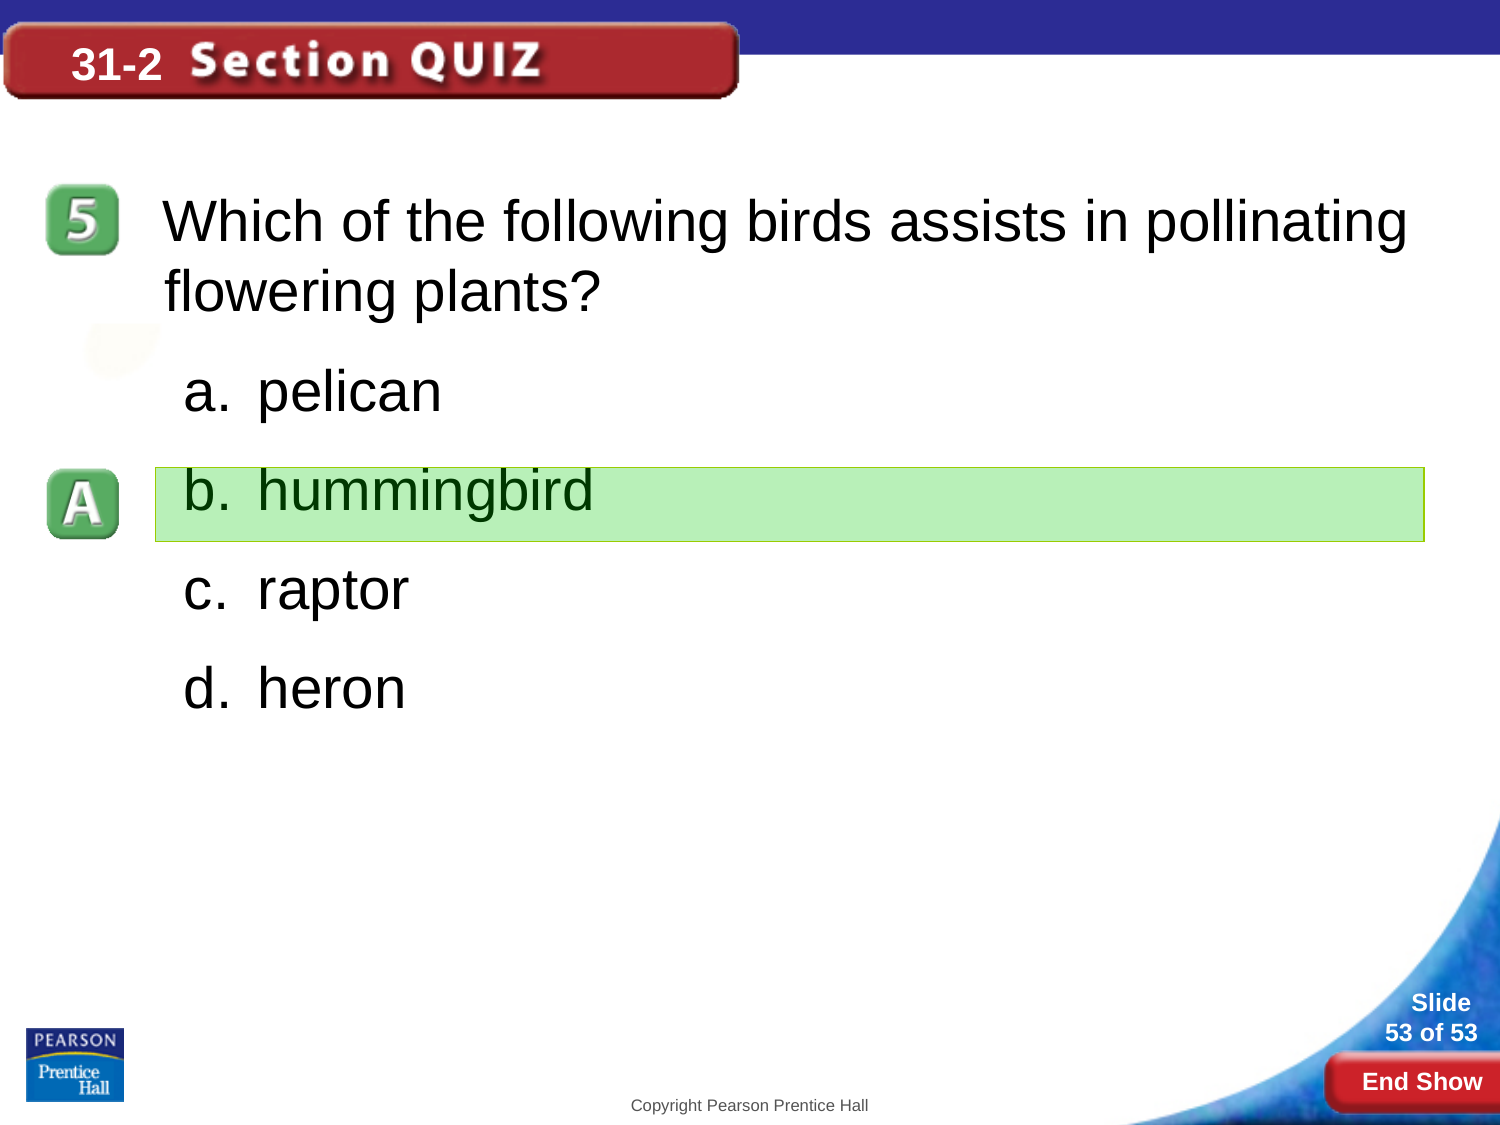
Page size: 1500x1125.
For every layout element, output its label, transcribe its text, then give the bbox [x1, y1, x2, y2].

title 31-2 [2, 26, 179, 98]
picture [0, 0, 1500, 1125]
picture [38, 178, 136, 264]
text_box [155, 467, 1424, 542]
list Which of the following birds assists in pollinating flowering plants? pelican hummingbird raptor heron [46, 175, 1442, 885]
footer Copyright Pearson Prentice Hall [512, 1087, 988, 1113]
